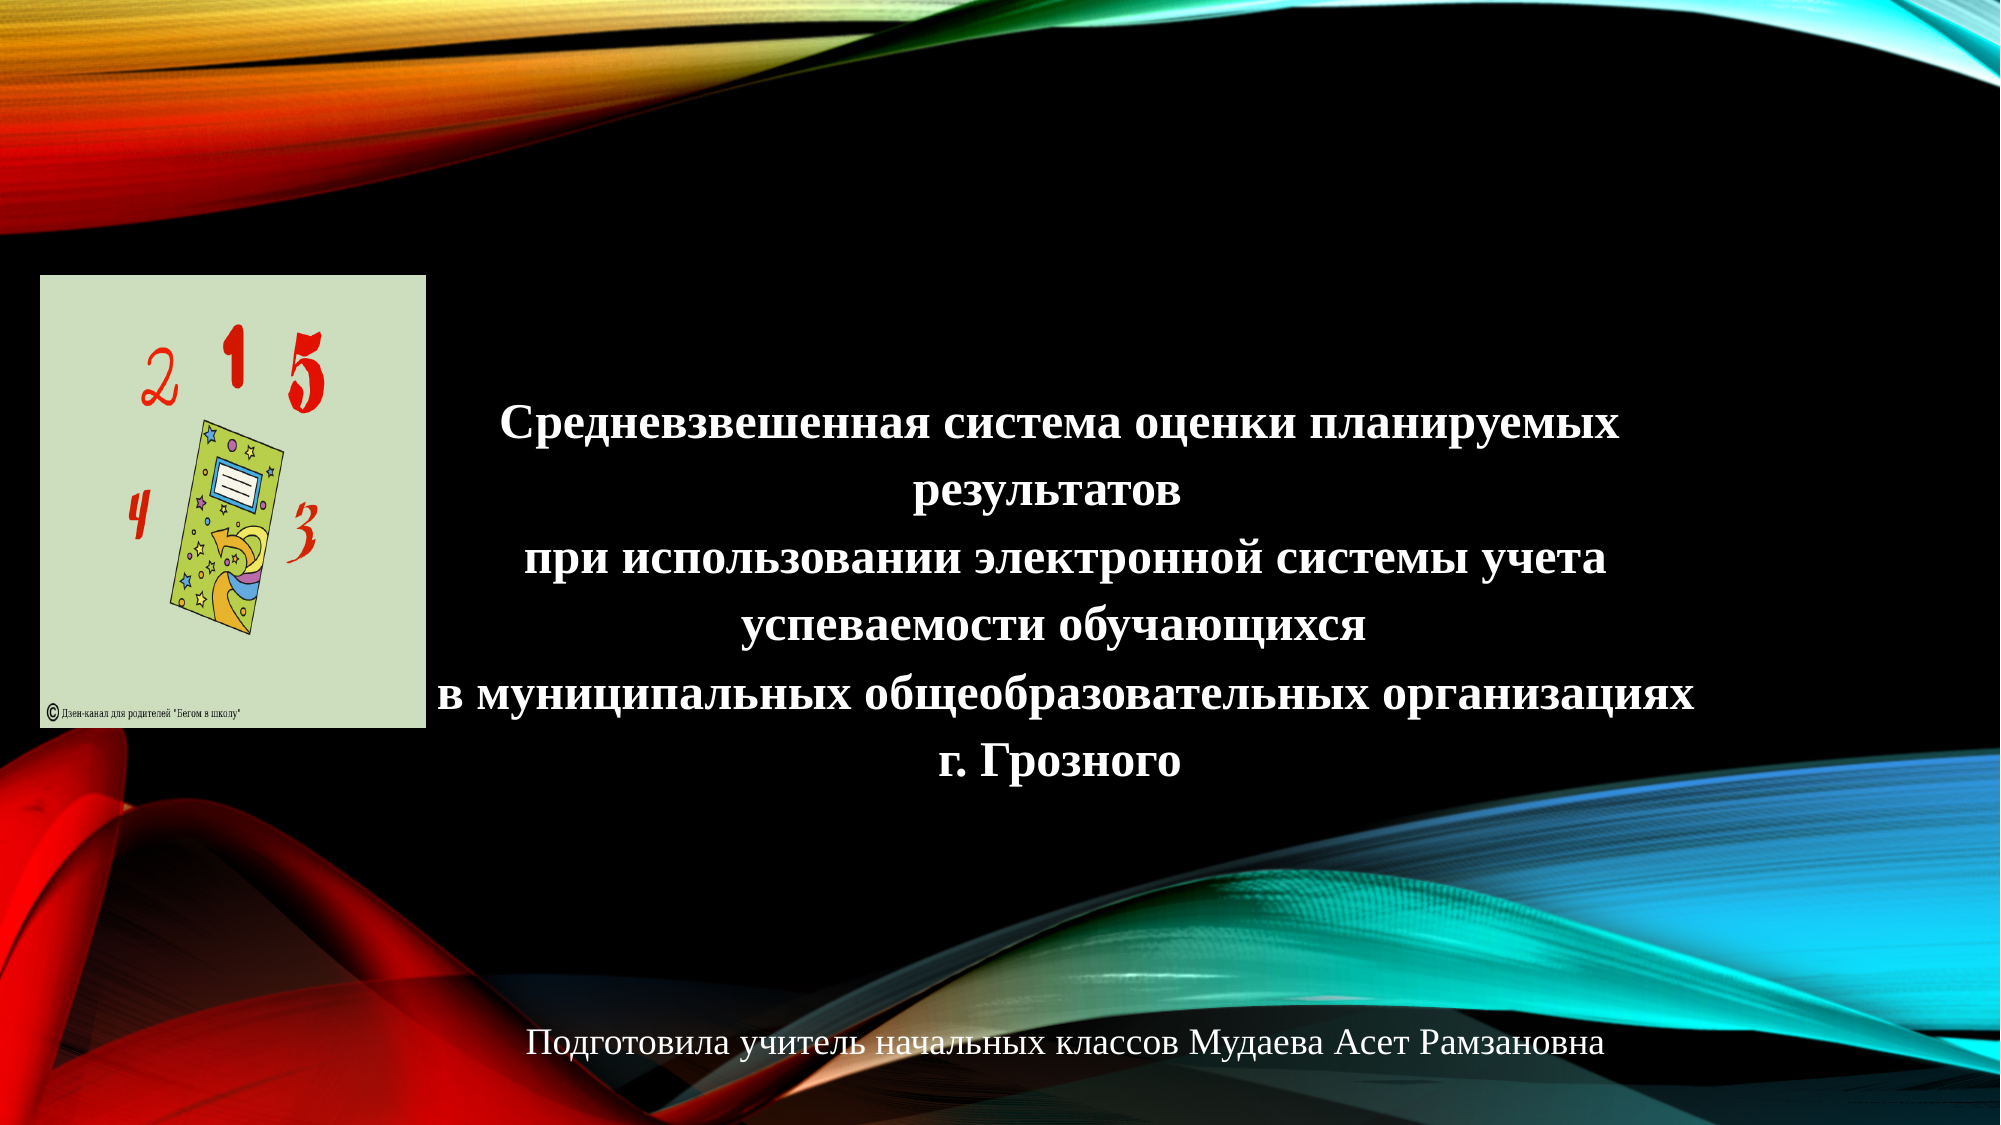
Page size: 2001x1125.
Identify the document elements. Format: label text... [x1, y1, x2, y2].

picture [0, 0, 2000, 237]
text_box Средневзвешенная система оценки планируемых результатов при использовании электронной системы учета успеваемости обучающихся в муниципальных общеобразовательных организациях г. Грозного Подготовила учитель начальных классов Мудаева Асет Рамзановна [274, 373, 1787, 1070]
picture [0, 275, 2000, 1125]
